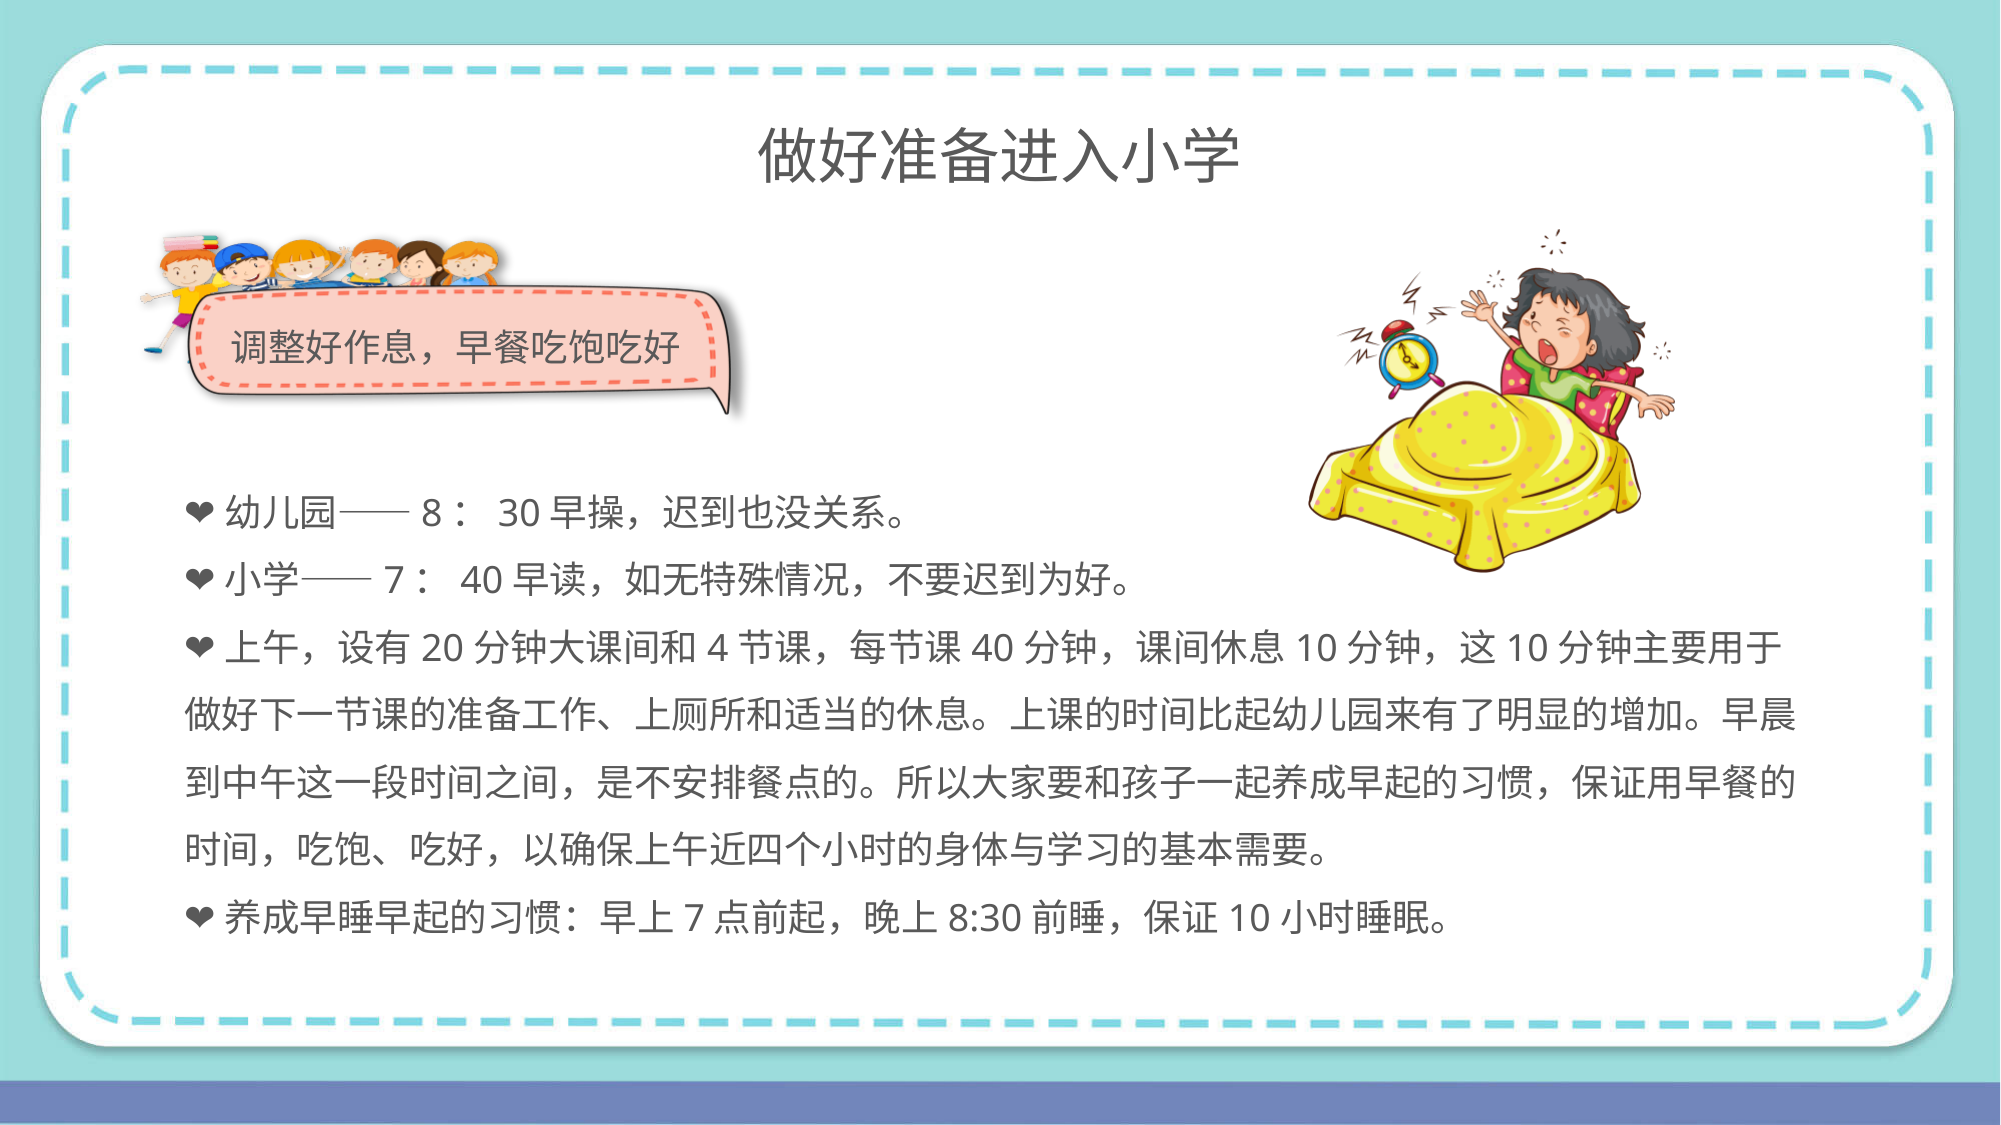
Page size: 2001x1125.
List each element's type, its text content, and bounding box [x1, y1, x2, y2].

text_box 做好准备进入小学 [743, 110, 1257, 198]
text_box ❤幼儿园——8：30早操，迟到也没关系。 ❤小学——7：40早读，如无特殊情况，不要迟到为好。 ❤上午，设有20分钟大课间和4节课，每节课40分钟，课间休息10分钟，这10分钟主要用于做好下一节课的准备工作、上厕所和适当的休息。上课的时间比起幼儿园来有了明显的增加。早晨到中午这一段时间之间，是不安排餐点的。所以大家要和孩子一起养成早起的习惯，保证用早餐的时间，吃饱、吃好，以确保上午近四个小时的身体与学习的基本需要。 ❤养成早睡早起的习惯：早上7点前起，晚上8:30前睡，保证10小时睡眠。 [169, 458, 1831, 946]
picture [0, 0, 2001, 1125]
